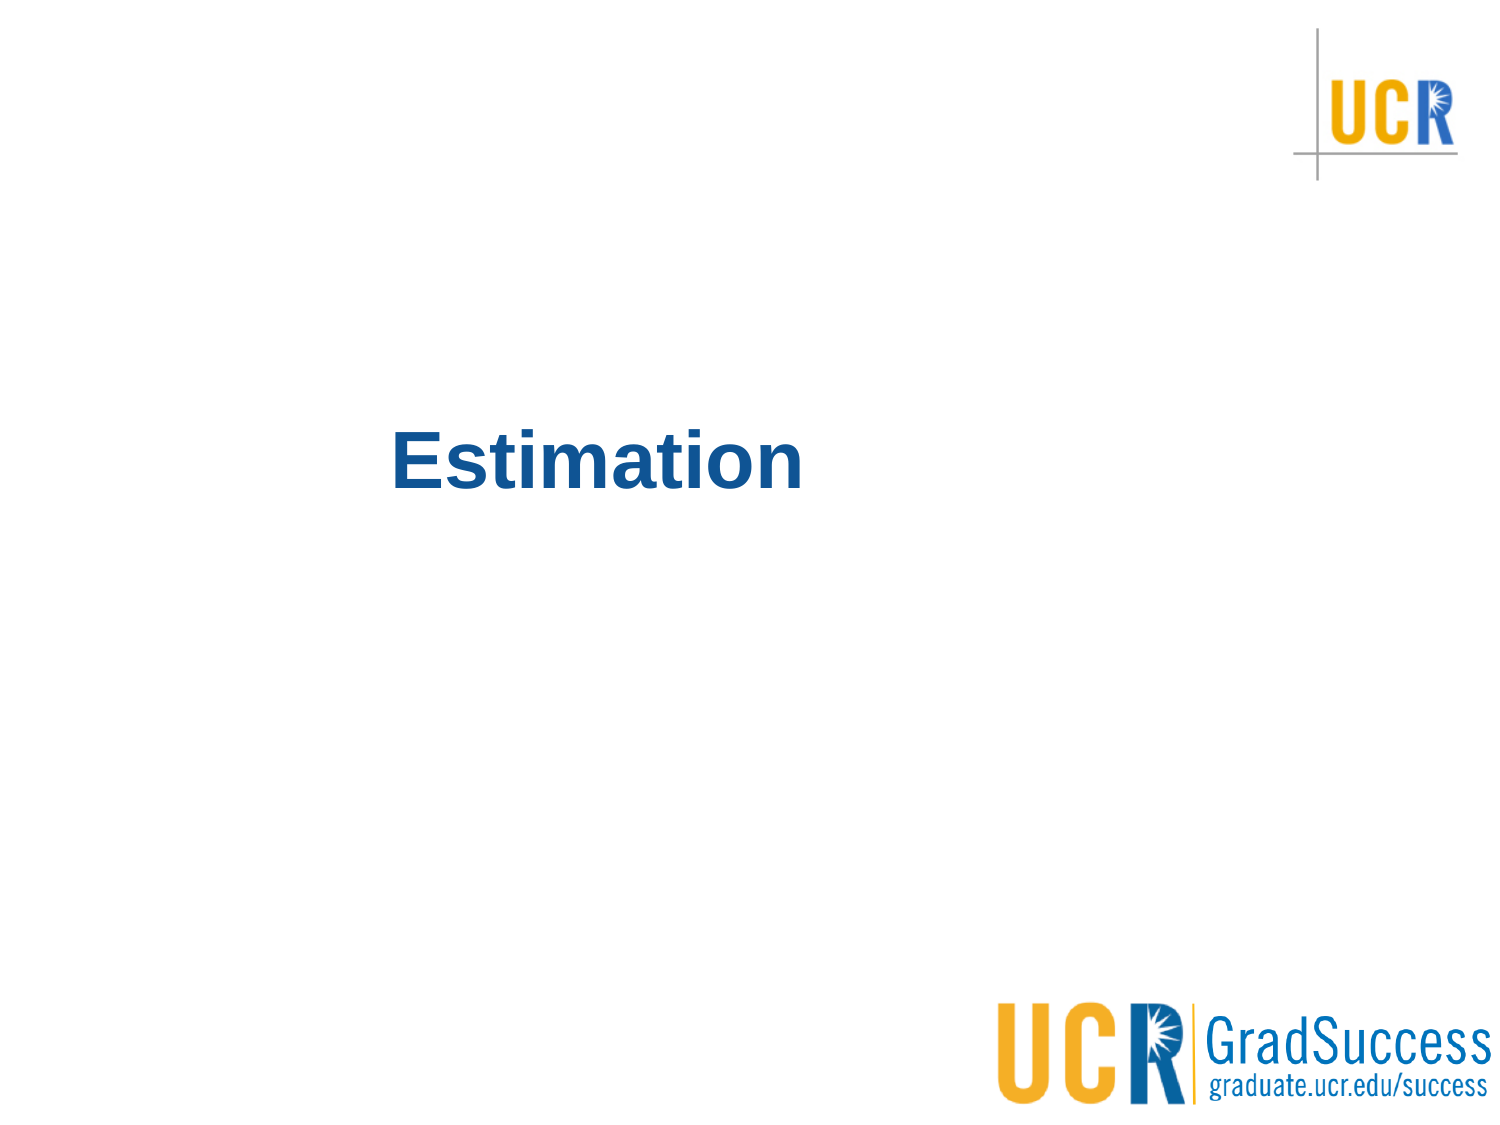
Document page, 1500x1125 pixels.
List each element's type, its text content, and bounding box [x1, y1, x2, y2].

title Estimation [375, 324, 1500, 513]
picture [1282, 0, 1500, 196]
